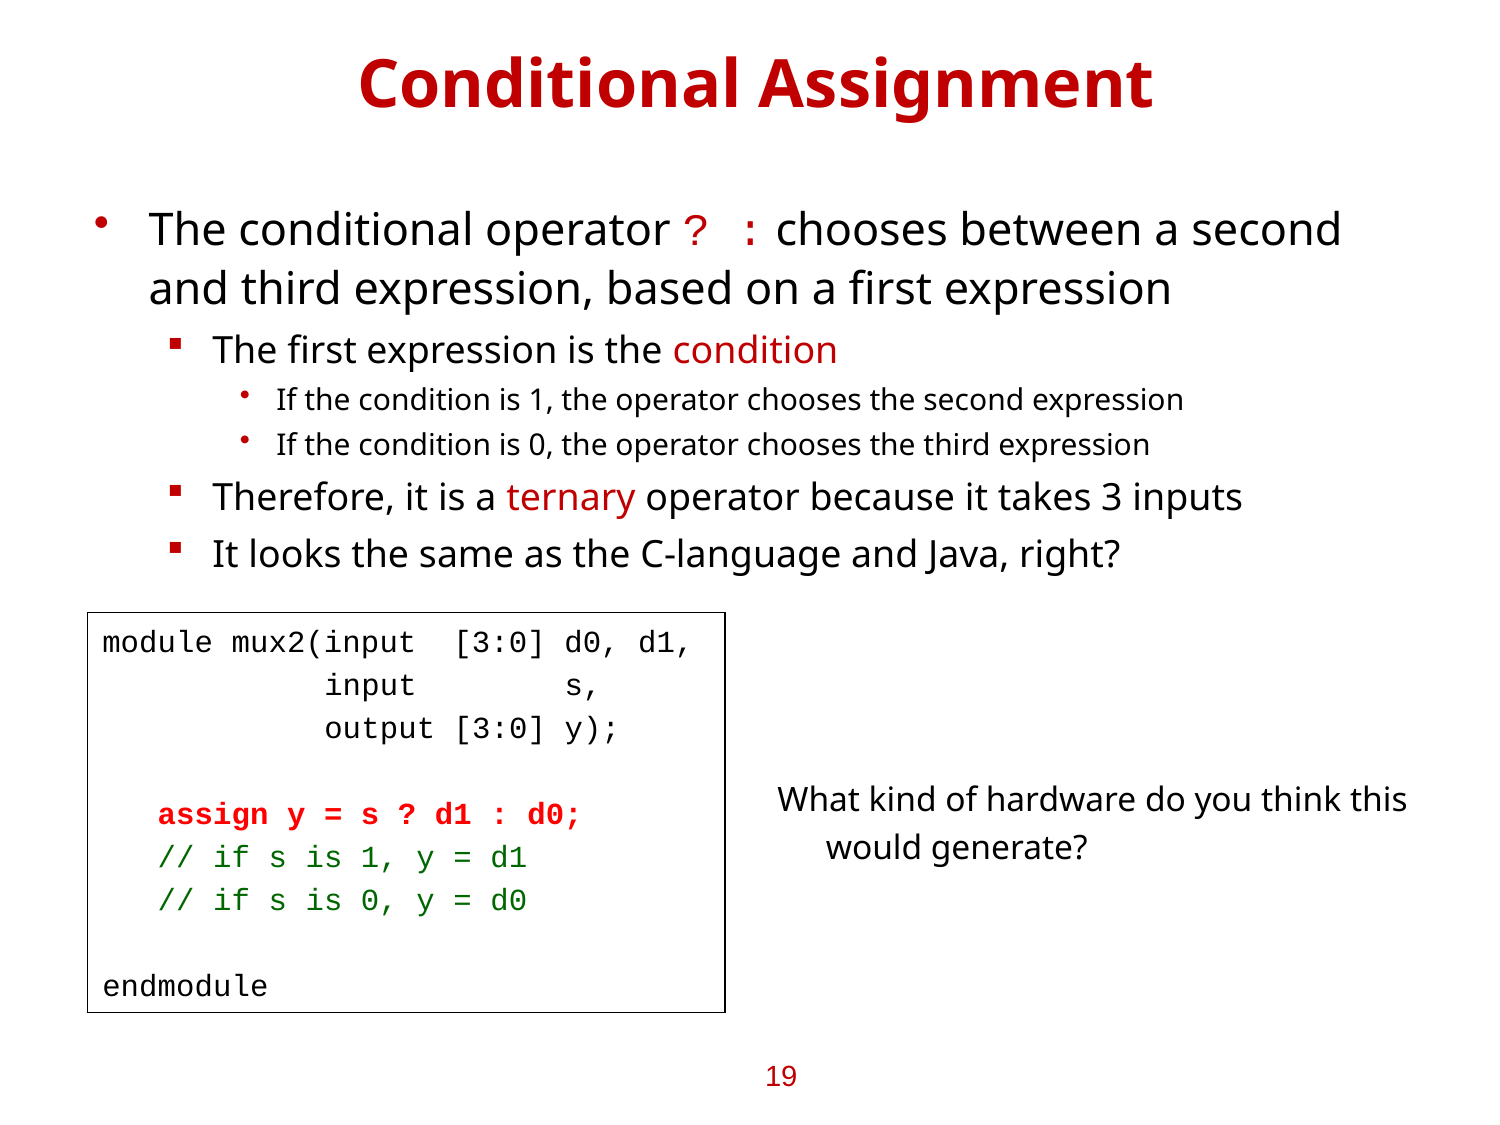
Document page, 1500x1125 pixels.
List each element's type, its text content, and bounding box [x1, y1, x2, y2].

text_box What kind of hardware do you think this would generate? [762, 762, 1463, 875]
title Conditional Assignment [124, 12, 1388, 151]
list The conditional operator ? : chooses between a second and third expression, based on a first expression The first expression is the condition If the condition is 1, the operator chooses the second expression If the condition is 0, the operator chooses the third expression Therefore, it is a ternary operator because it takes 3 inputs It looks the same as the C-language and Java, right? [78, 187, 1430, 588]
text_box module mux2(input [3:0] d0, d1, input s, output [3:0] y); assign y = s ? d1 : d0; // if s is 1, y = d1 // if s is 0, y = d0 endmodule [87, 612, 725, 1013]
slide_number 19 [649, 1049, 913, 1125]
